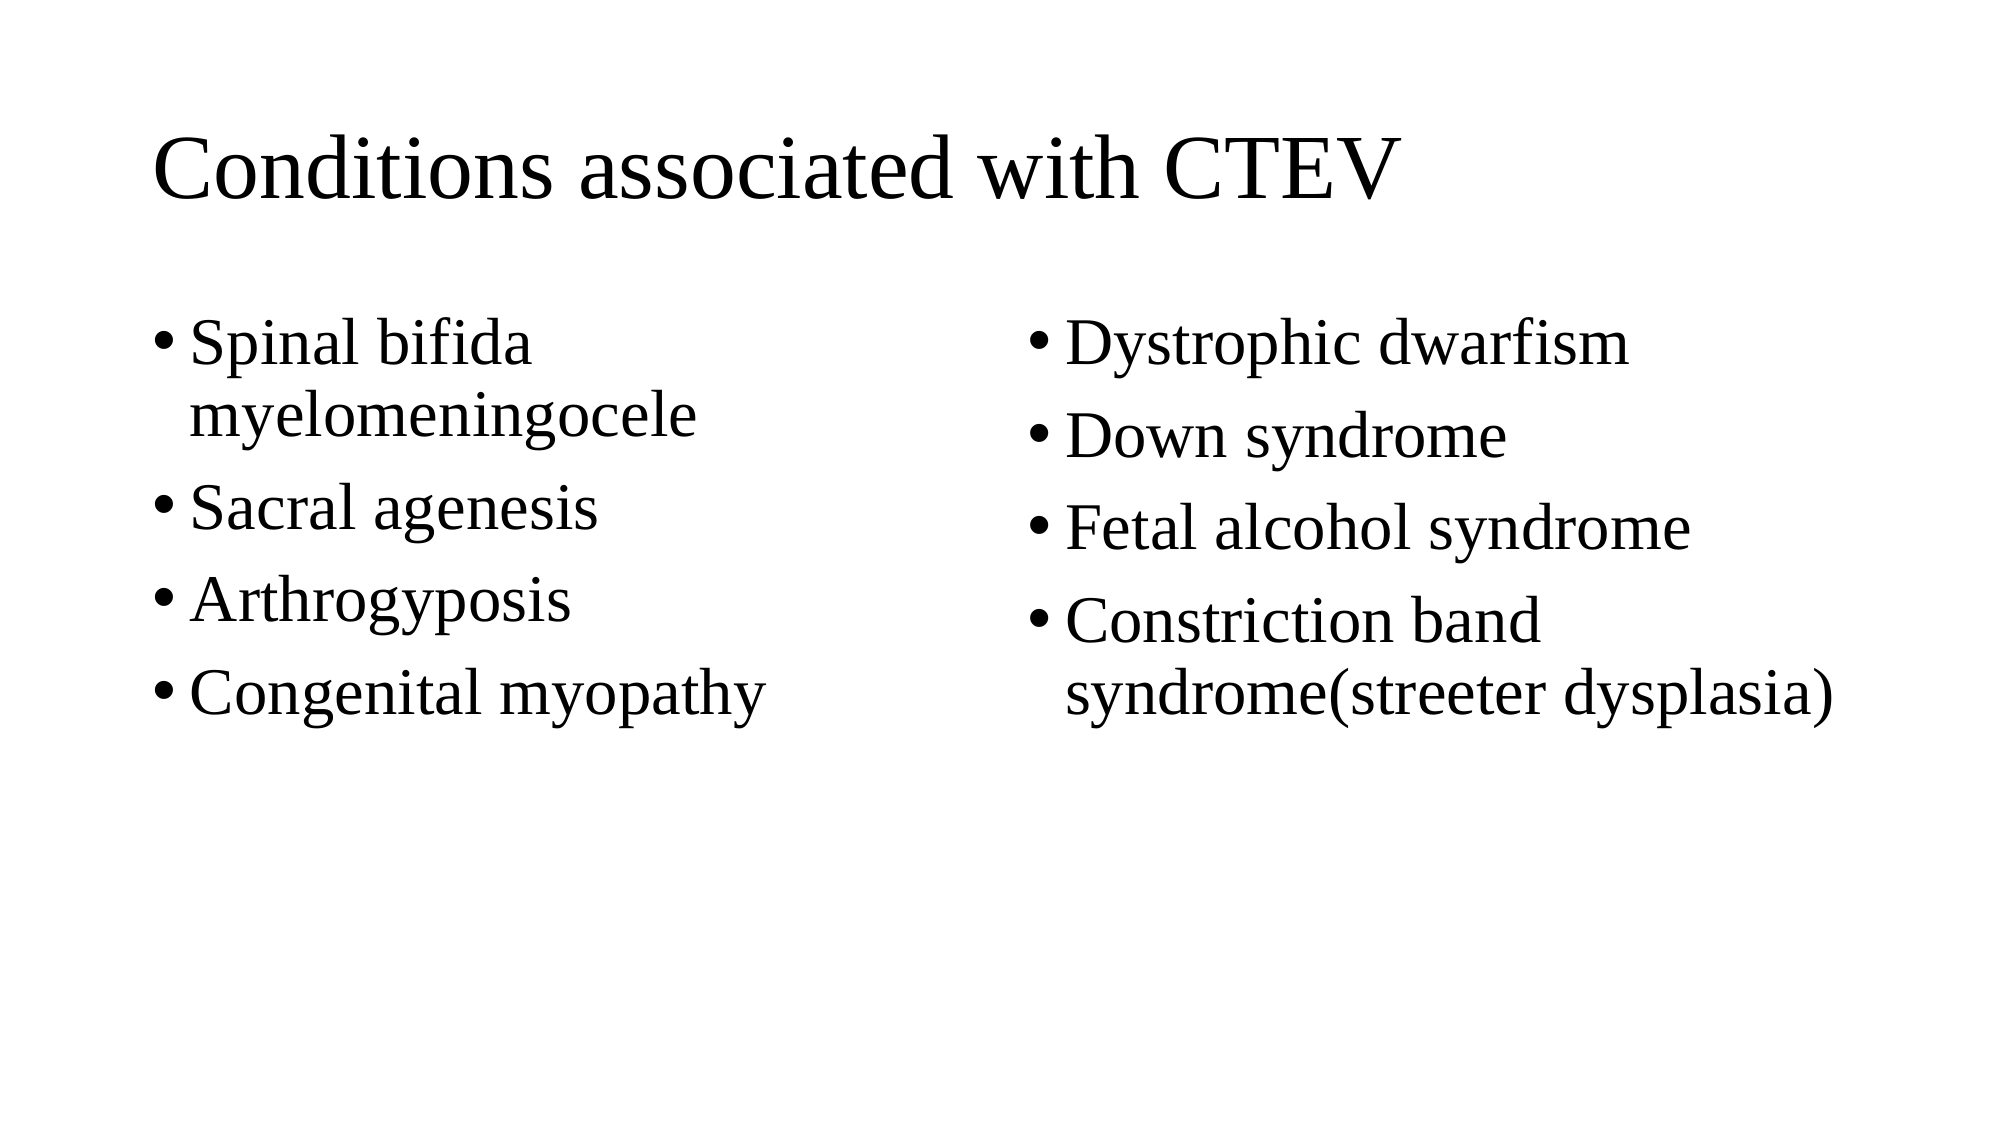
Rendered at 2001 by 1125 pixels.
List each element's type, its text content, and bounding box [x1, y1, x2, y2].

title Conditions associated with CTEV [137, 59, 1863, 278]
list Spinal bifida myelomeningocele Sacral agenesis Arthrogyposis Congenital myopathy [137, 299, 988, 1014]
list Dystrophic dwarfism Down syndrome Fetal alcohol syndrome Constriction band syndrome(streeter dysplasia) [1012, 299, 1863, 1014]
